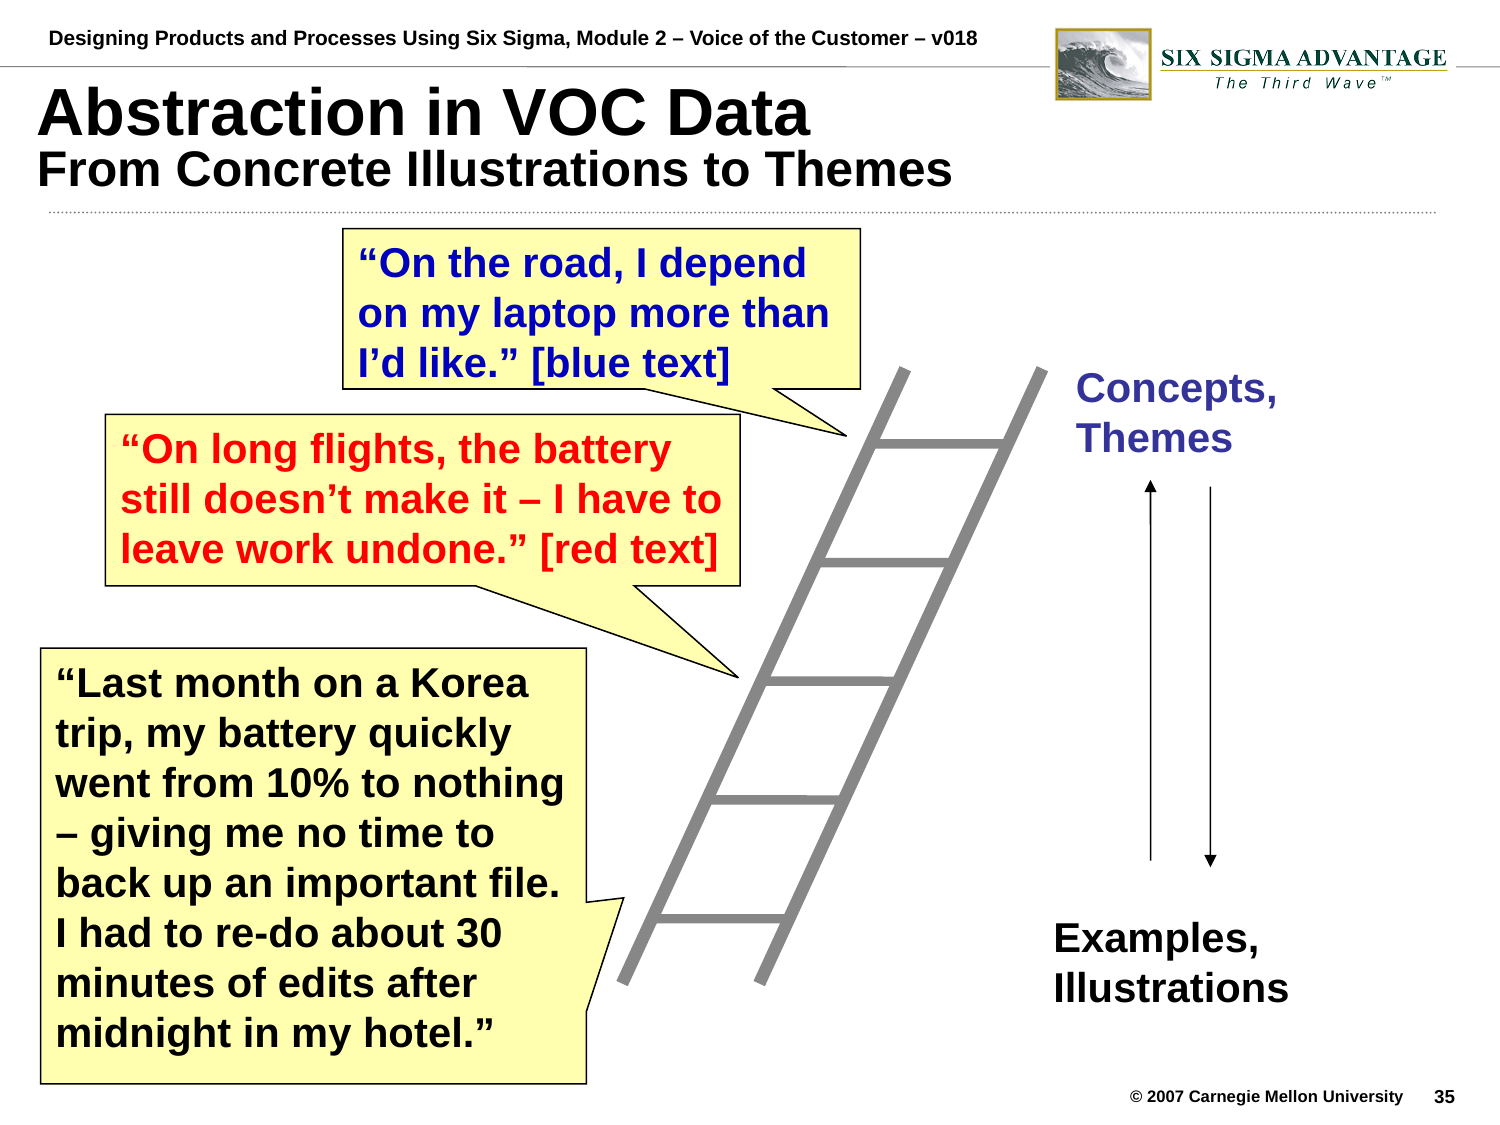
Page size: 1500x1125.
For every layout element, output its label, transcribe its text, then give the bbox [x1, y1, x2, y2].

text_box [1038, 353, 1439, 1020]
text_box “On long flights, the battery still doesn’t make it – I have to leave work undone.” [red text] [105, 414, 616, 635]
text_box “On the road, I depend on my laptop more than I’d like.” [blue text] [342, 228, 861, 389]
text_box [621, 368, 1043, 984]
picture [1049, 24, 1456, 104]
title Abstraction in VOC Data From Concrete Illustrations to Themes [36, 84, 1408, 198]
text_box “Last month on a Korea trip, my battery quickly went from 10% to nothing – giving me no time to back up an important file. I had to re-do about 30 minutes of edits after midnight in my hotel.” [40, 648, 616, 1084]
